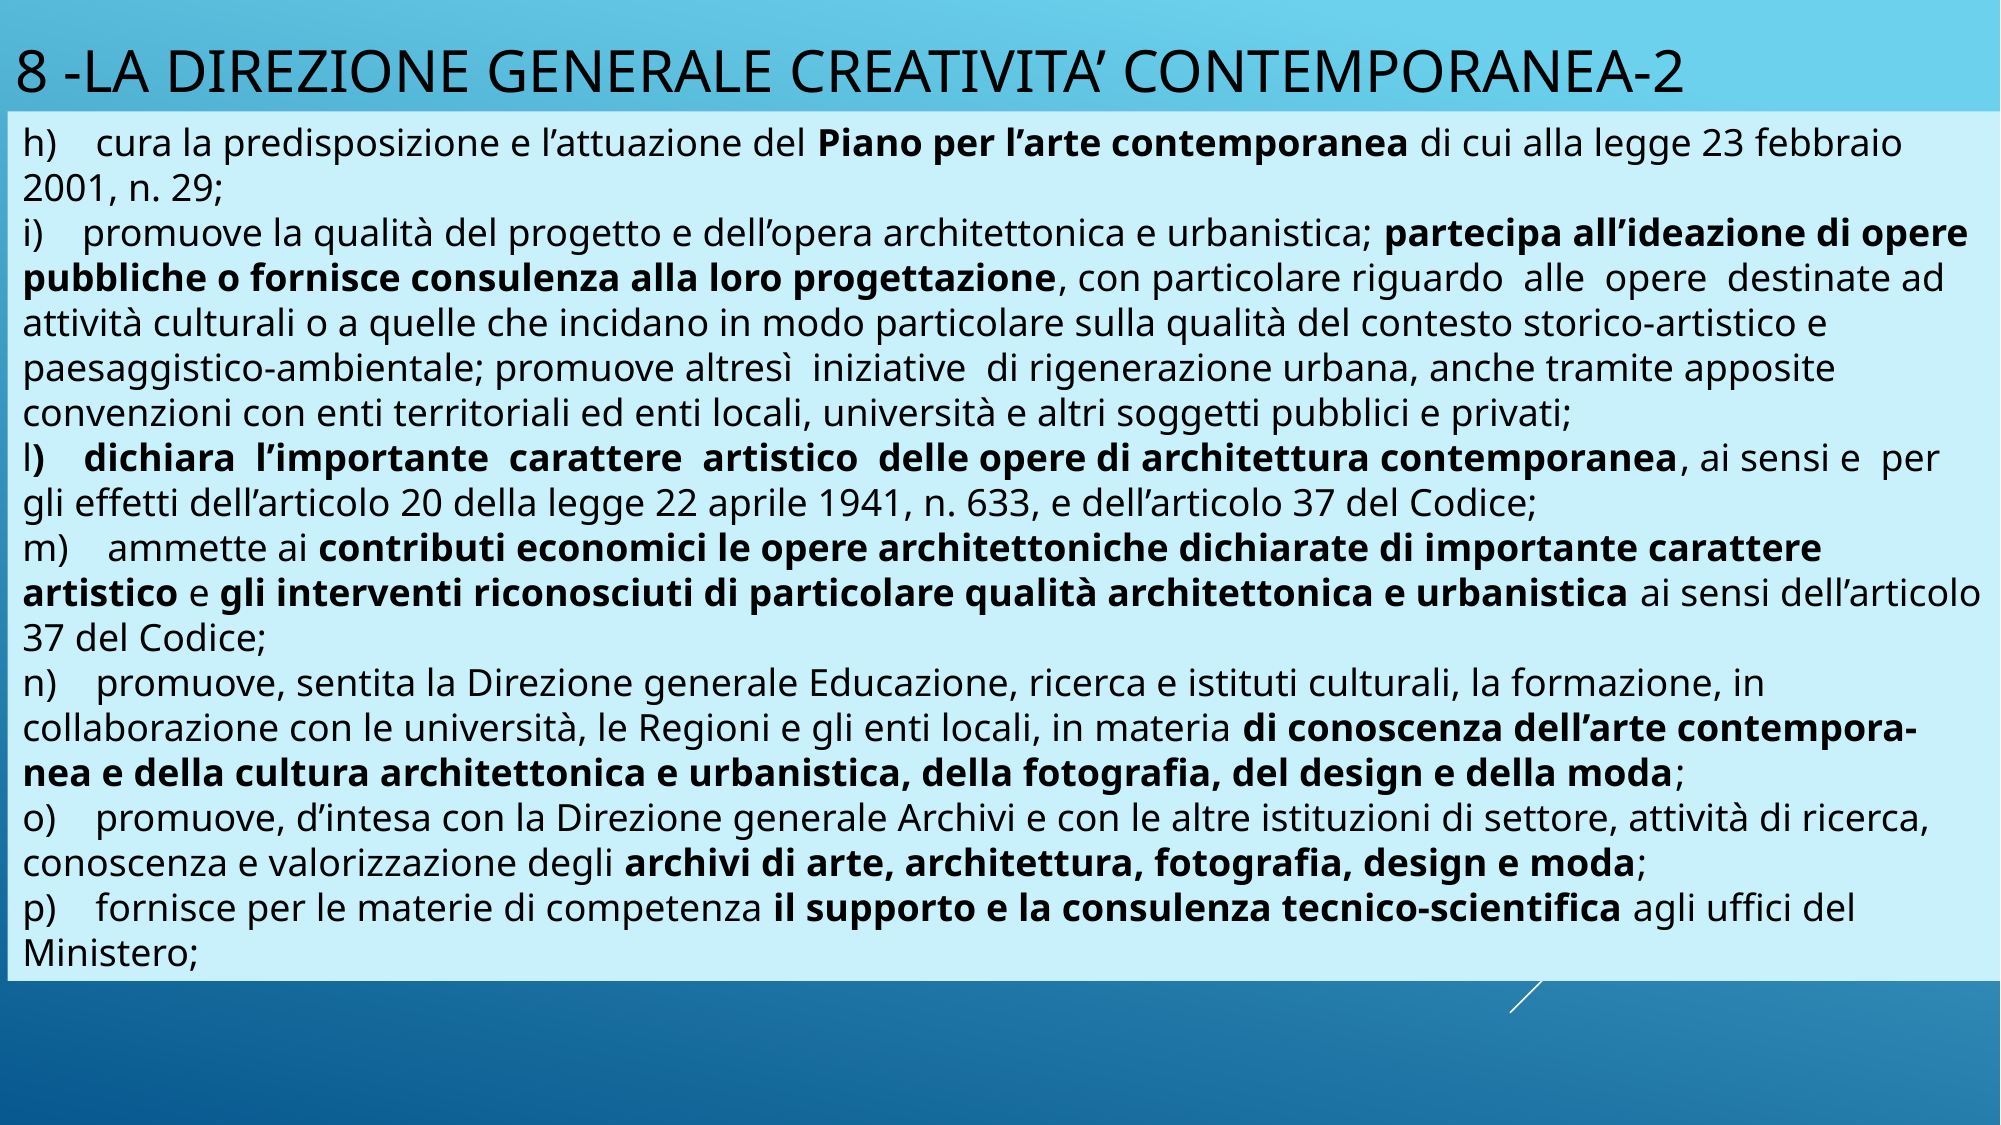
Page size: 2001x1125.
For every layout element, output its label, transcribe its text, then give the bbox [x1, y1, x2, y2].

text_box h) cura la predisposizione e l’attuazione del Piano per l’arte contemporanea di cui alla legge 23 febbraio 2001, n. 29; i) promuove la qualità del progetto e dell’opera architettonica e urbanistica; partecipa all’ideazione di opere pubbliche o fornisce consulenza alla loro progettazione, con particolare riguardo alle opere destinate ad attività culturali o a quelle che incidano in modo particolare sulla qualità del contesto storico-artistico e paesaggistico-ambientale; promuove altresì iniziative di rigenerazione urbana, anche tramite apposite convenzioni con enti territoriali ed enti locali, università e altri soggetti pubblici e privati; l) dichiara l’importante carattere artistico delle opere di architettura contemporanea, ai sensi e per gli effetti dell’articolo 20 della legge 22 aprile 1941, n. 633, e dell’articolo 37 del Codice; m) ammette ai contributi economici le opere architettoniche dichiarate di importante carattere artistico e gli interventi riconosciuti di particolare qualità architettonica e urbanistica ai sensi dell’articolo 37 del Codice; n) promuove, sentita la Direzione generale Educazione, ricerca e istituti culturali, la formazione, in collaborazione con le università, le Regioni e gli enti locali, in materia di conoscenza dell’arte contempora- nea e della cultura architettonica e urbanistica, della fotografia, del design e della moda; o) promuove, d’intesa con la Direzione generale Archivi e con le altre istituzioni di settore, attività di ricerca, conoscenza e valorizzazione degli archivi di arte, architettura, fotografia, design e moda; p) fornisce per le materie di competenza il supporto e la consulenza tecnico-scientifica agli uffici del Ministero; [7, 111, 2000, 981]
title 8 -LA DIREZIONE GENERALE CREATIVITA’ CONTEMPORANEA-2 [0, 0, 1985, 157]
